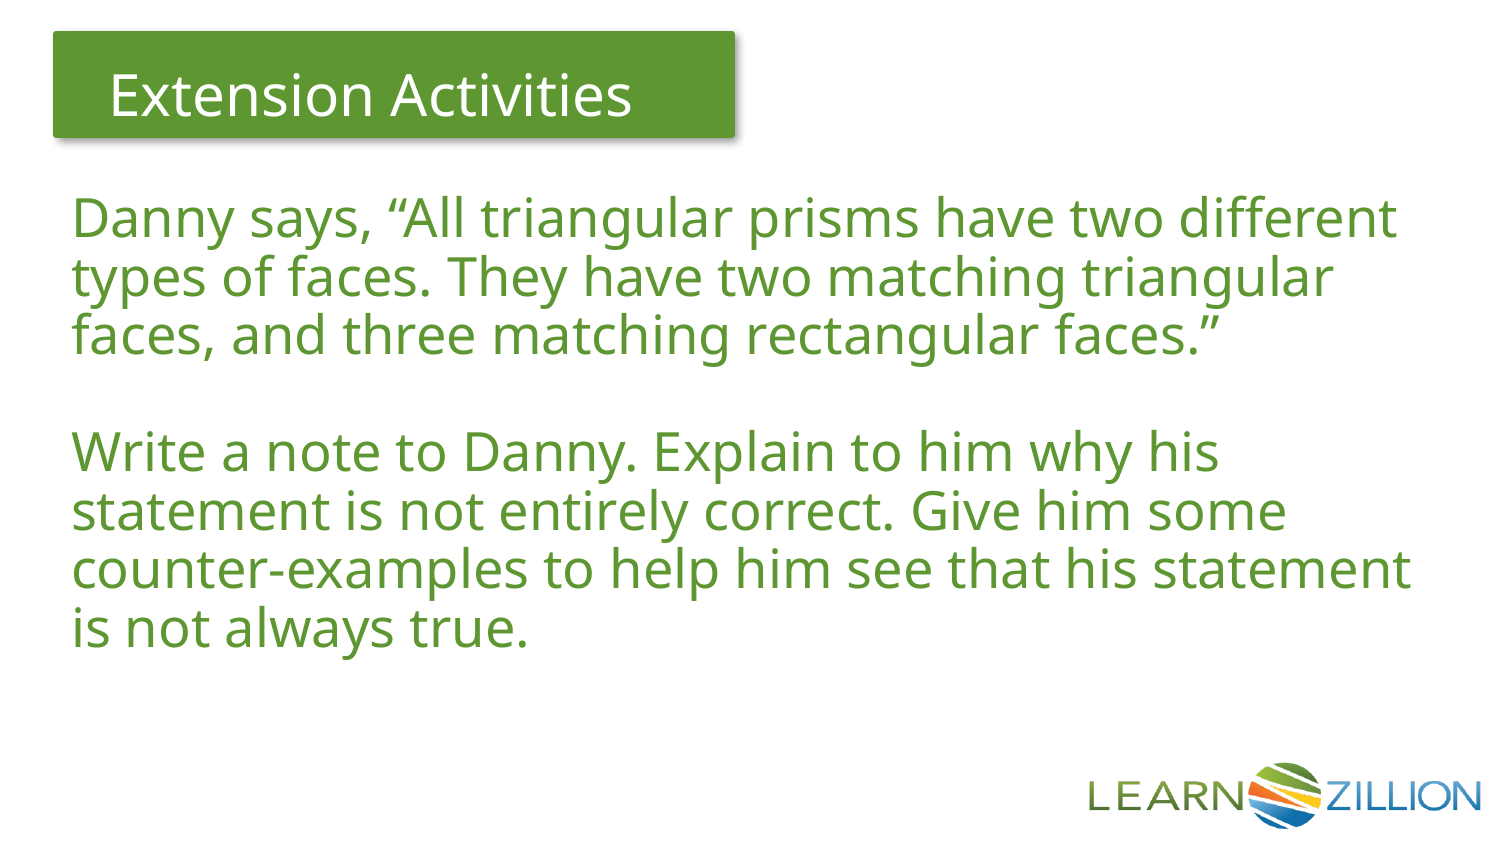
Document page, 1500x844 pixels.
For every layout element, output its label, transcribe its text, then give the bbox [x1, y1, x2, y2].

picture [1087, 759, 1482, 831]
text_box Danny says, “All triangular prisms have two different types of faces. They have two matching triangular faces, and three matching rectangular faces.” Write a note to Danny. Explain to him why his statement is not entirely correct. Give him some counter-examples to help him see that his statement is not always true. [56, 183, 1444, 667]
